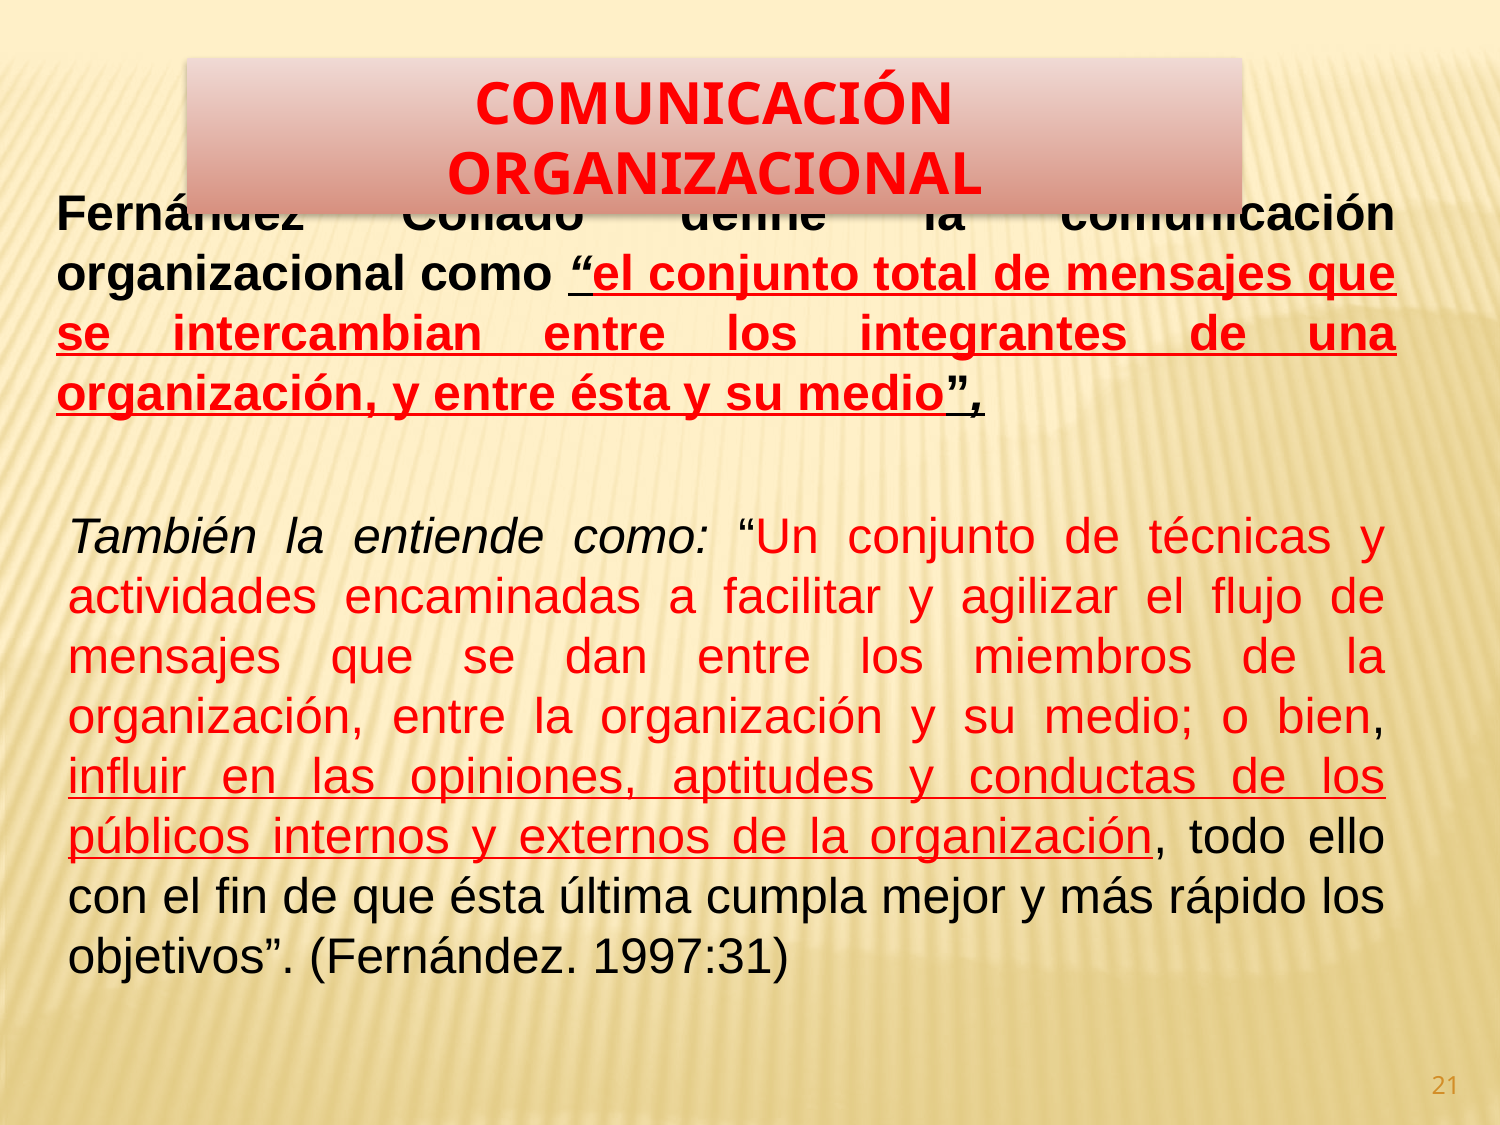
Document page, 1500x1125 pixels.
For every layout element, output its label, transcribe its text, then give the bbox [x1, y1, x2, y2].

text_box También la entiende como: “Un conjunto de técnicas y actividades encaminadas a facilitar y agilizar el flujo de mensajes que se dan entre los miembros de la organización, entre la organización y su medio; o bien, influir en las opiniones, aptitudes y conductas de los públicos internos y externos de la organización, todo ello con el fin de que ésta última cumpla mejor y más rápido los objetivos”. (Fernández. 1997:31) [52, 496, 1401, 992]
slide_number 21 [1350, 1062, 1475, 1103]
text_box Fernández Collado define la comunicación organizacional como “el conjunto total de mensajes que se intercambian entre los integrantes de una organización, y entre ésta y su medio”, [41, 172, 1412, 428]
text_box COMUNICACIÓN ORGANIZACIONAL [187, 58, 1243, 214]
